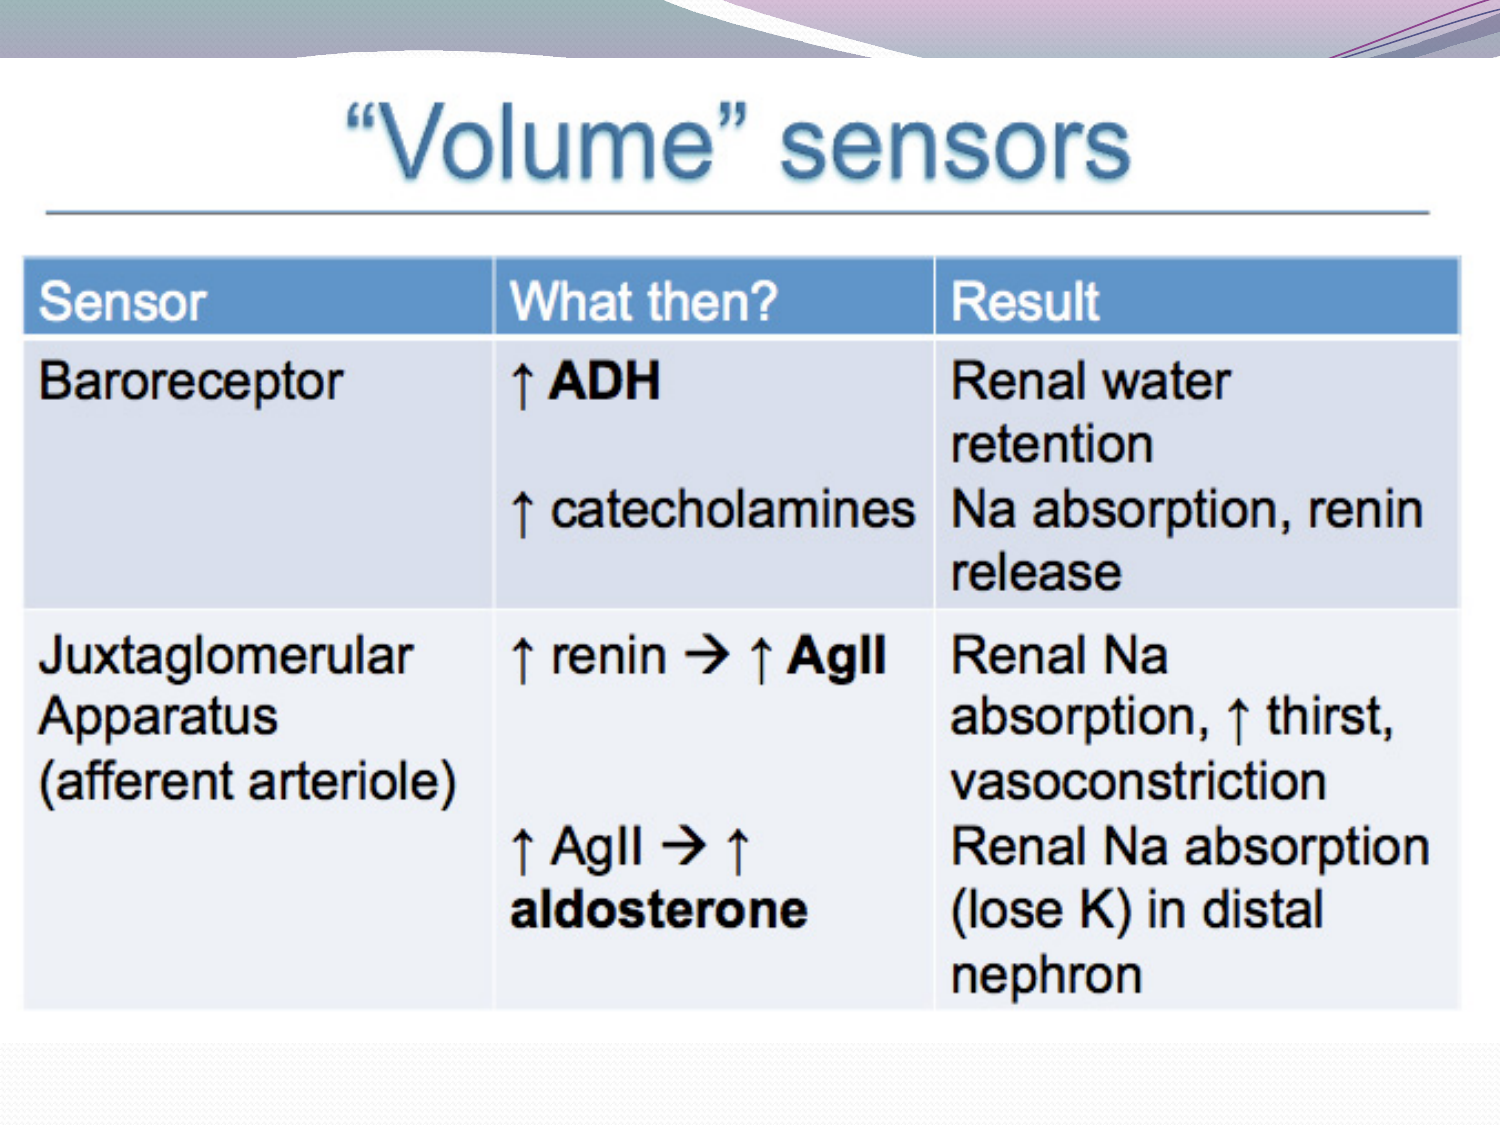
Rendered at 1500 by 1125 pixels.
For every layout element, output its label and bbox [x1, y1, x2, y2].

picture [0, 58, 1500, 1044]
